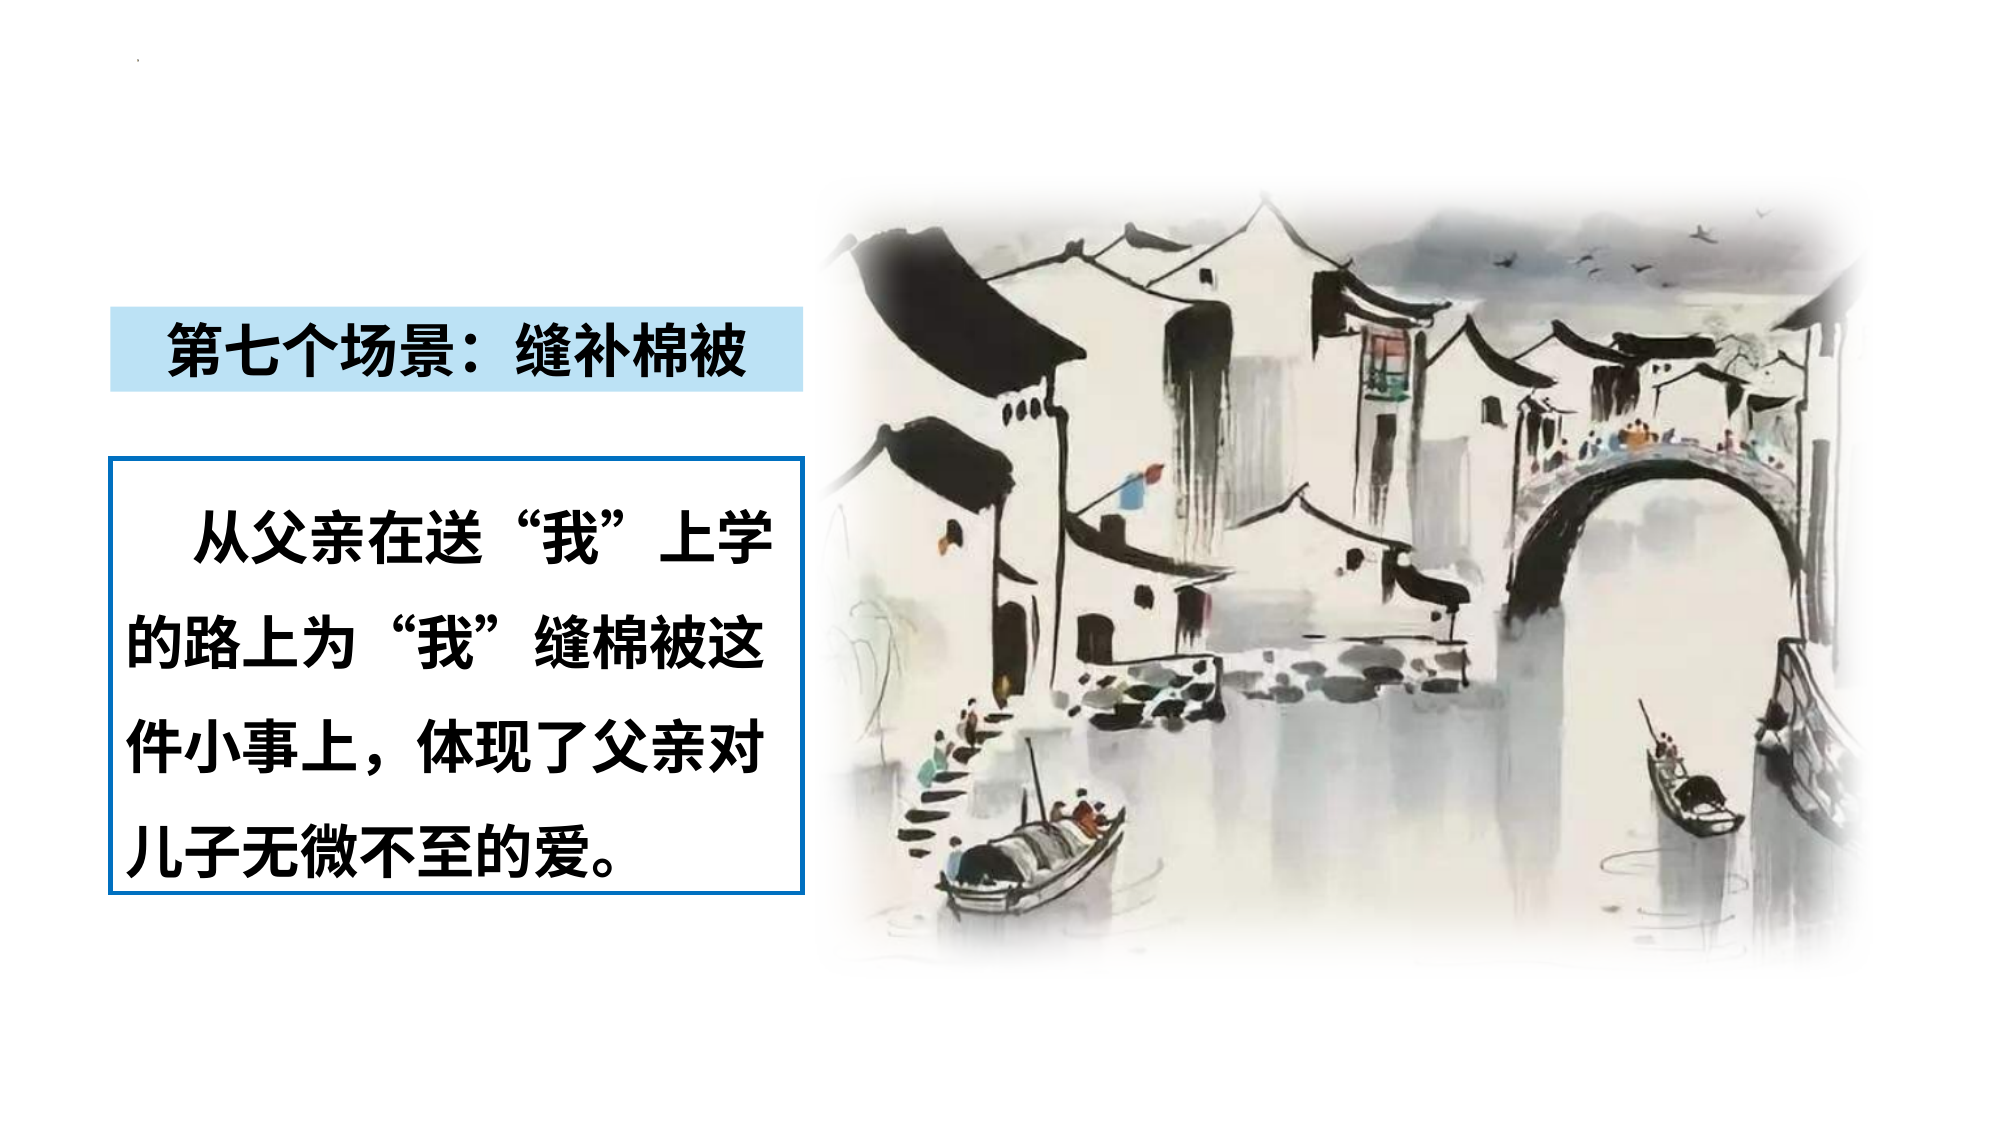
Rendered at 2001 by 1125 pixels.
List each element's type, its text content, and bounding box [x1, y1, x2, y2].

picture [813, 174, 1873, 979]
text_box 第七个场景：缝补棉被 [110, 306, 804, 392]
text_box 从父亲在送“我”上学的路上为“我”缝棉被这件小事上，体现了父亲对儿子无微不至的爱。 [110, 458, 803, 893]
